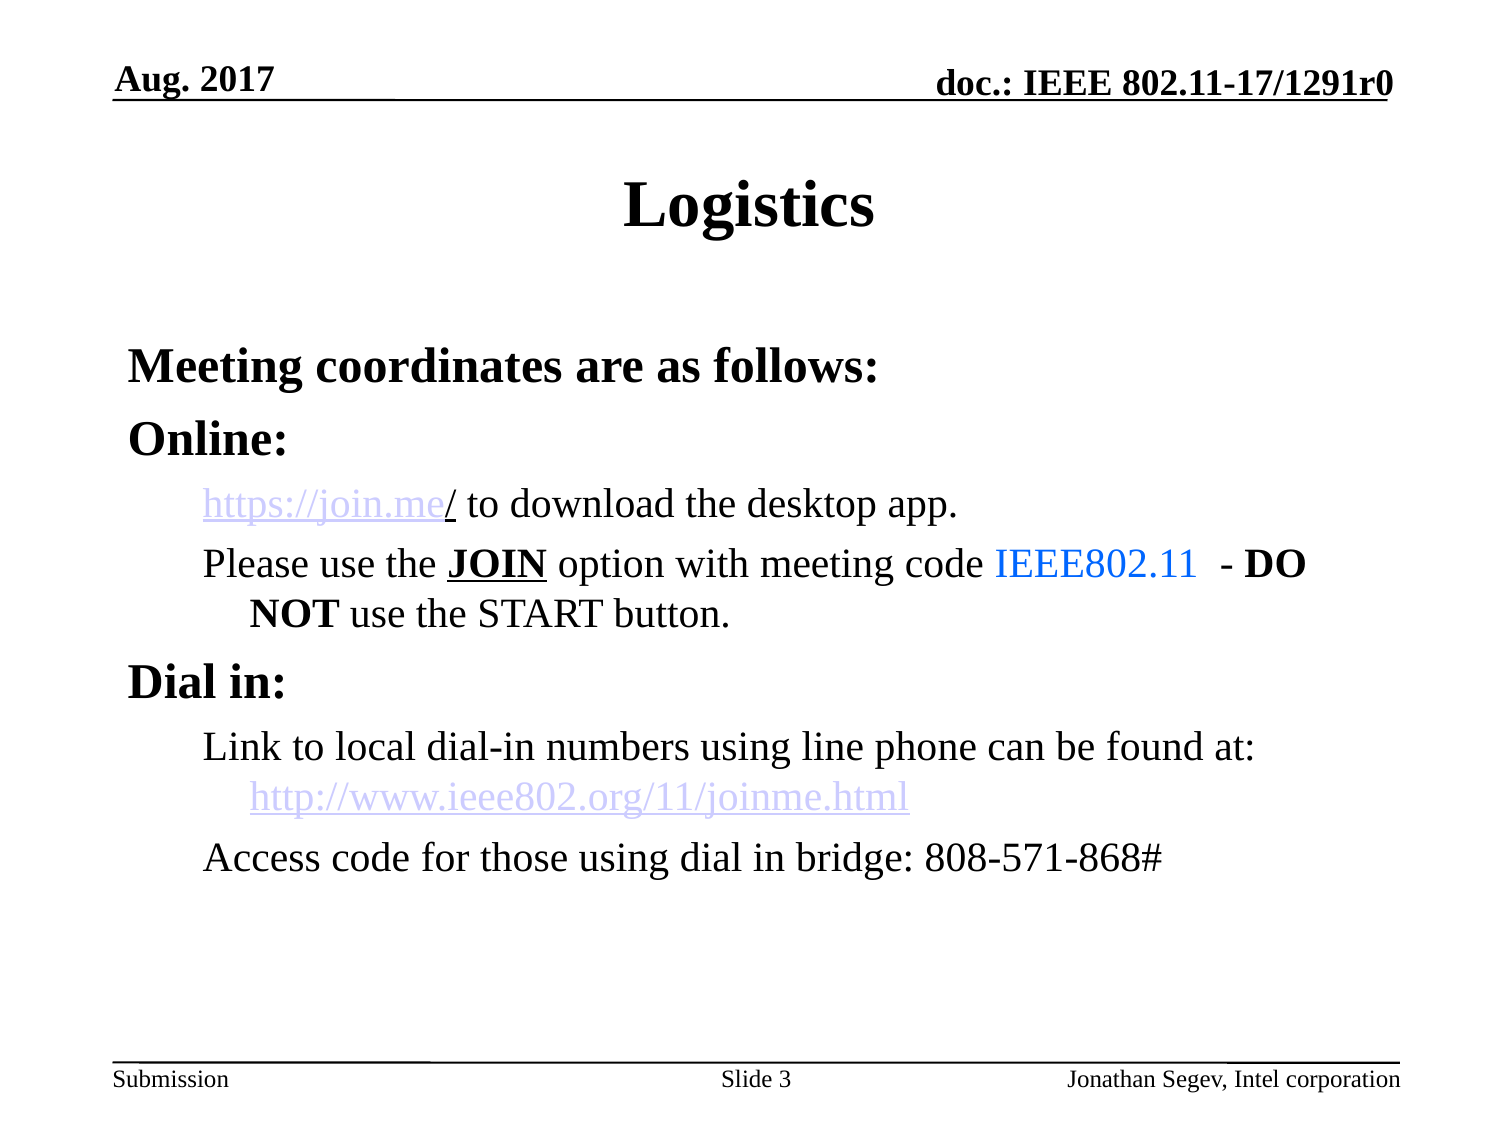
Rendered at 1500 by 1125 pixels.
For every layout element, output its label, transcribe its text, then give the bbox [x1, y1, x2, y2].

list Meeting coordinates are as follows: Online: https://join.me/ to download the desktop app. Please use the JOIN option with meeting code IEEE802.11 - DO NOT use the START button. Dial in: Link to local dial-in numbers using line phone can be found at: http://www.ieee802.org/11/joinme.html Access code for those using dial in bridge: 808-571-868# [112, 324, 1388, 1000]
slide_number Slide 3 [712, 1061, 800, 1123]
footer Jonathan Segev, Intel corporation [878, 1061, 1402, 1093]
title Logistics [112, 112, 1388, 288]
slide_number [114, 54, 423, 100]
